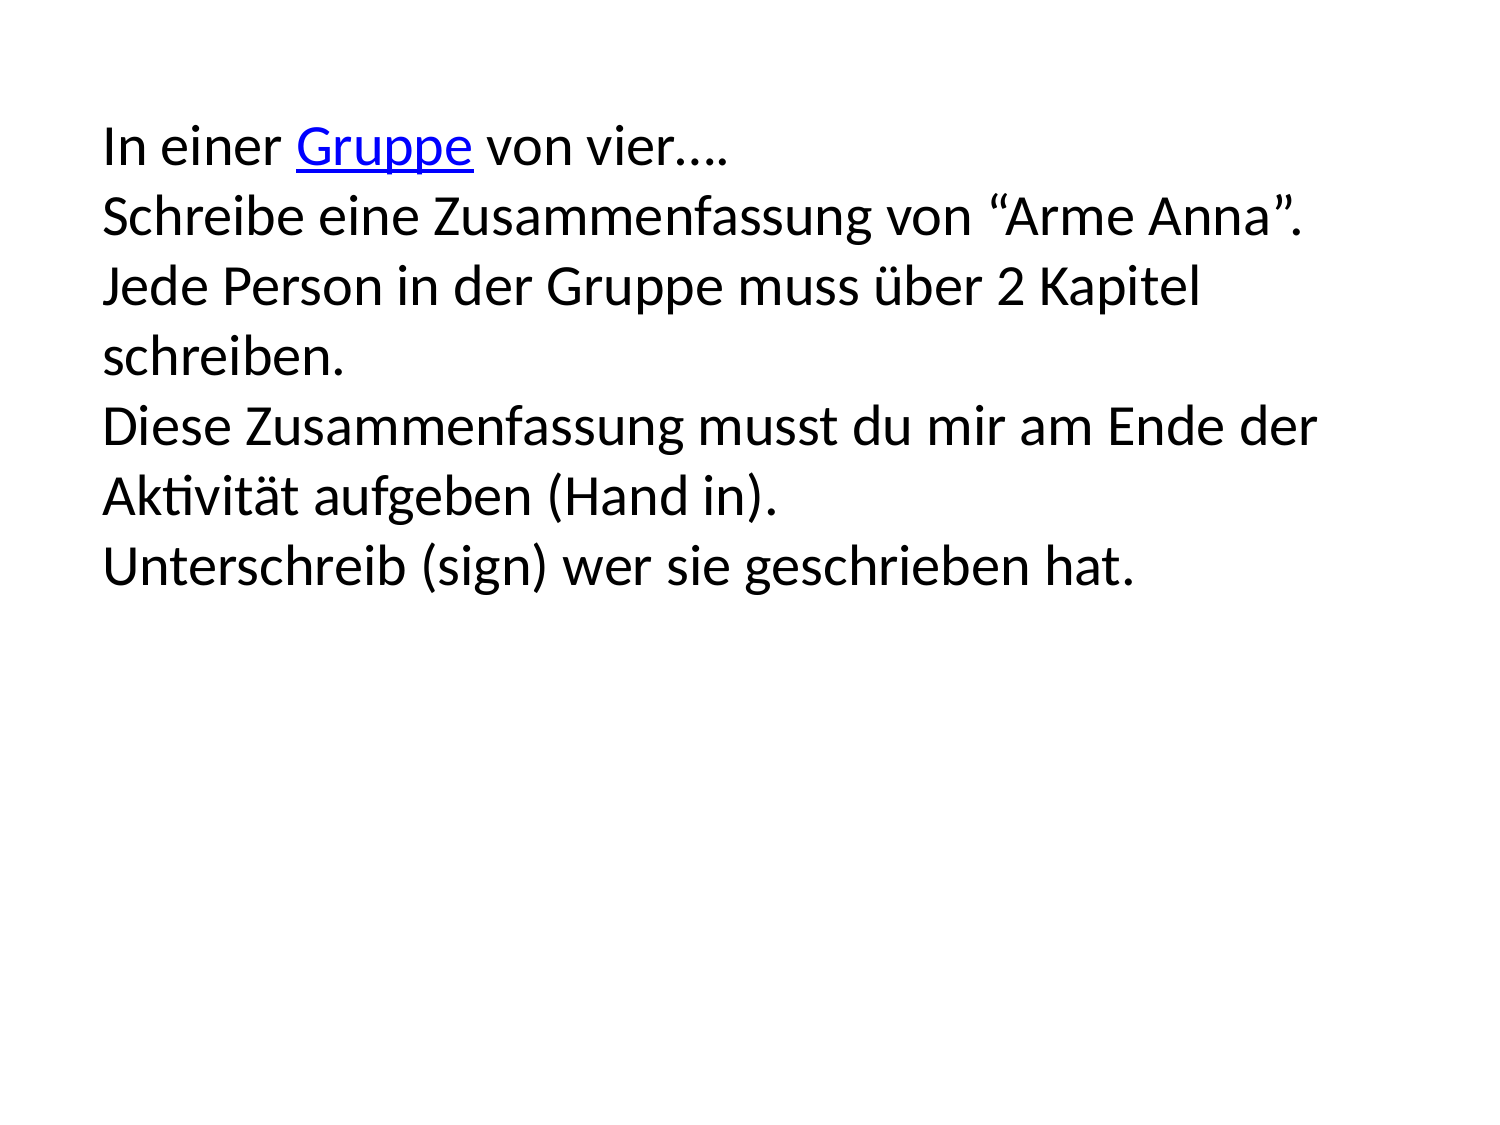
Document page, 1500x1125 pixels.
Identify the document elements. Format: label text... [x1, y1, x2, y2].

text_box In einer Gruppe von vier…. Schreibe eine Zusammenfassung von “Arme Anna”. Jede Person in der Gruppe muss über 2 Kapitel schreiben. Diese Zusammenfassung musst du mir am Ende der Aktivität aufgeben (Hand in). Unterschreib (sign) wer sie geschrieben hat. [87, 99, 1425, 650]
